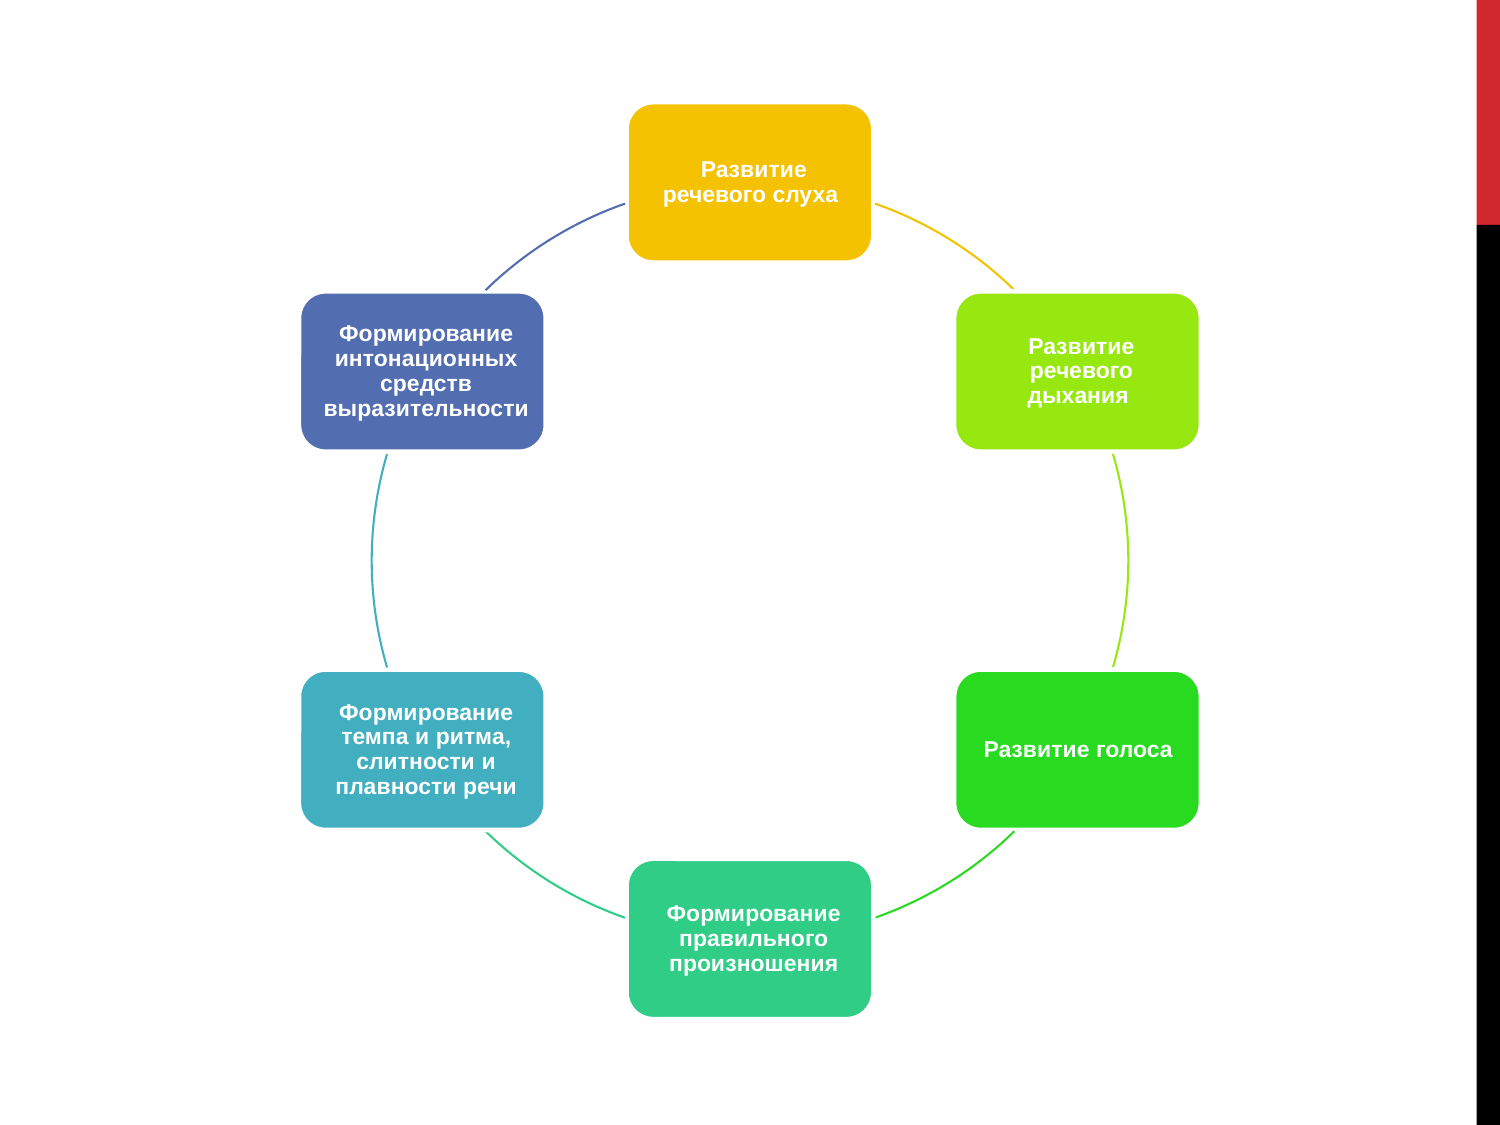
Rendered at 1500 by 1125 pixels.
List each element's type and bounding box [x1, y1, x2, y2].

list [0, 101, 1500, 1020]
